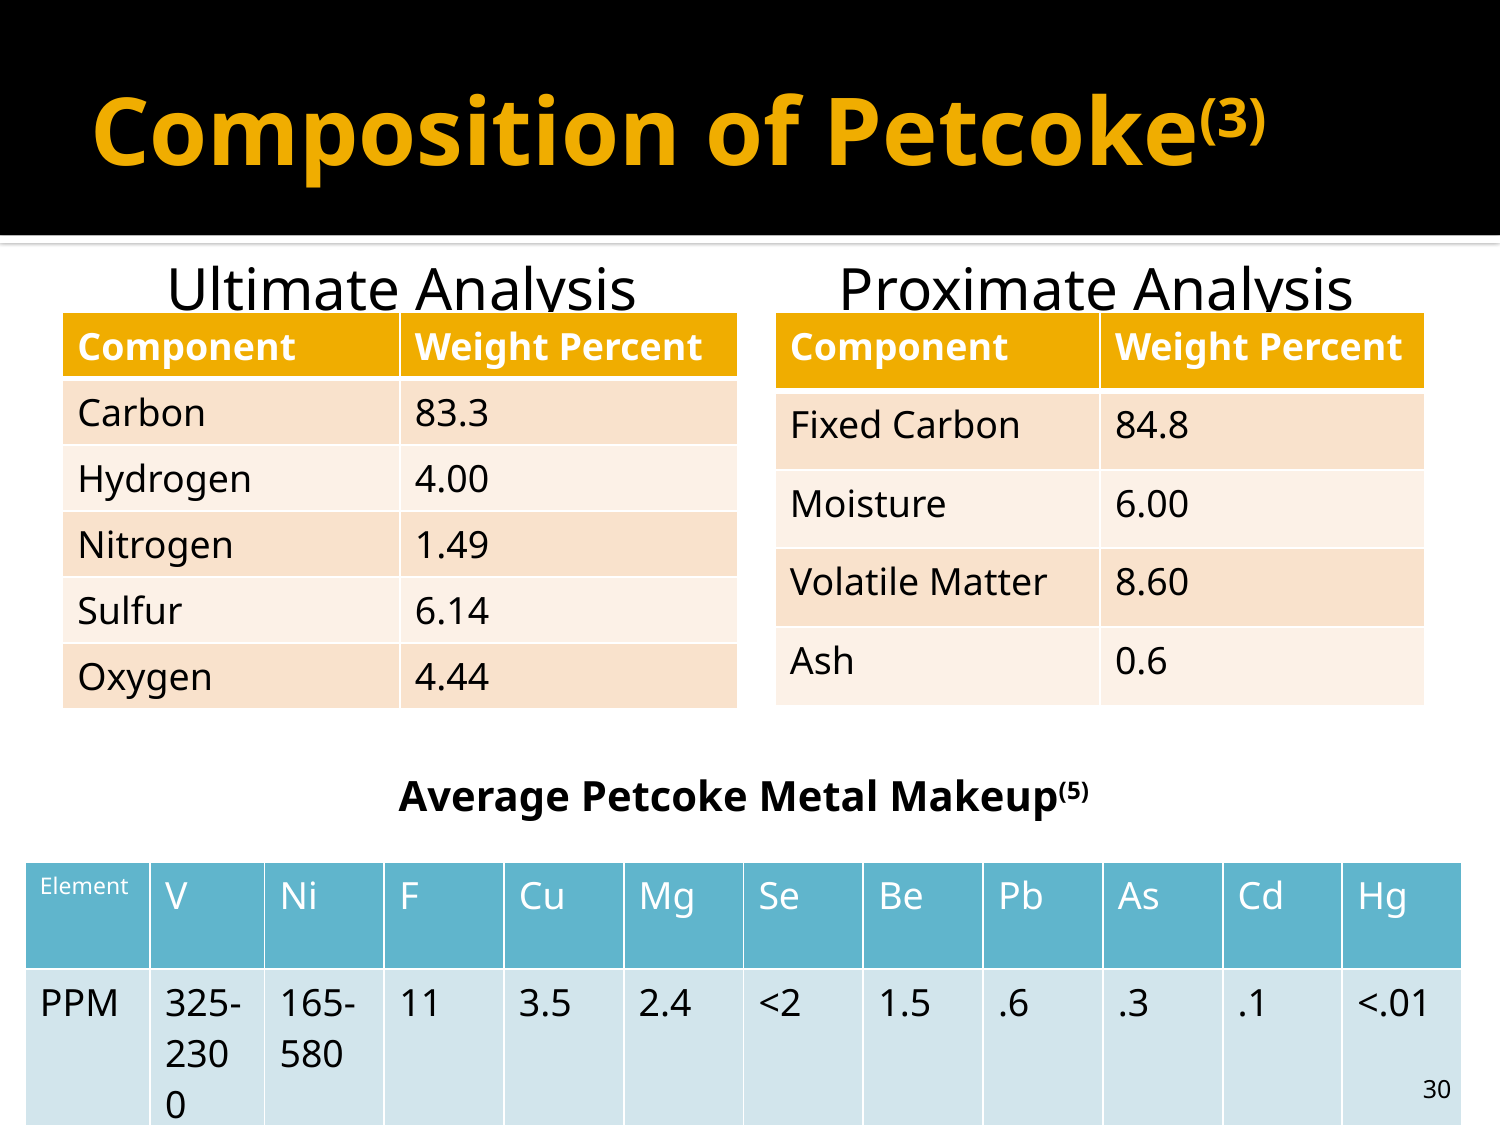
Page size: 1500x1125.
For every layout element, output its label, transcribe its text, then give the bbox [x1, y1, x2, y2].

table_cell 11 [385, 970, 503, 1125]
table_cell Volatile Matter [776, 549, 1099, 626]
text_box Ultimate Analysis [75, 245, 738, 312]
table_cell .1 [1224, 970, 1341, 1125]
table_cell 0.6 [1101, 628, 1424, 705]
table_header As [1104, 863, 1222, 968]
table_header Cu [505, 863, 623, 968]
table_cell Hydrogen [63, 446, 399, 510]
table_cell .6 [984, 970, 1102, 1125]
table_header Component [63, 313, 399, 376]
table_header V [151, 863, 264, 968]
table_cell Oxygen [63, 644, 399, 708]
table_cell Nitrogen [63, 512, 399, 576]
table_cell 8.60 [1101, 549, 1424, 626]
table_header Pb [984, 863, 1102, 968]
table_header F [385, 863, 503, 968]
table_cell 83.3 [401, 381, 737, 444]
table_cell Fixed Carbon [776, 394, 1099, 469]
table_cell <.01 [1343, 970, 1461, 1125]
table_header Weight Percent [1101, 313, 1424, 388]
table_cell .3 [1104, 970, 1222, 1125]
table_cell 325-2300 [151, 970, 264, 1125]
table_header Hg [1343, 863, 1461, 968]
text_box Proximate Analysis [762, 245, 1426, 350]
table_cell Sulfur [63, 578, 399, 642]
table_header Ni [265, 863, 383, 968]
table_cell Carbon [63, 381, 399, 444]
table_cell 1.49 [401, 512, 737, 576]
table_header Weight Percent [401, 313, 737, 376]
table_header Se [744, 863, 862, 968]
table_cell 165-580 [265, 970, 383, 1125]
table_cell 3.5 [505, 970, 623, 1125]
table_cell Moisture [776, 471, 1099, 547]
table_cell 2.4 [625, 970, 743, 1125]
table_cell 1.5 [864, 970, 982, 1125]
table_cell 6.14 [401, 578, 737, 642]
title Composition of Petcoke(3) [75, 25, 1425, 231]
table_cell 4.44 [401, 644, 737, 708]
table_cell <2 [744, 970, 862, 1125]
table_cell 4.00 [401, 446, 737, 510]
table_header Cd [1224, 863, 1341, 968]
table_header Component [776, 313, 1099, 388]
table_header Mg [625, 863, 743, 968]
table_header Be [864, 863, 982, 968]
text_box Average Petcoke Metal Makeup(5) [312, 762, 1175, 828]
slide_number 30 [1345, 1062, 1467, 1108]
table_cell 84.8 [1101, 394, 1424, 469]
table_header Element [26, 863, 149, 968]
table_cell Ash [776, 628, 1099, 705]
table_cell PPM [26, 970, 149, 1125]
table_cell 6.00 [1101, 471, 1424, 547]
